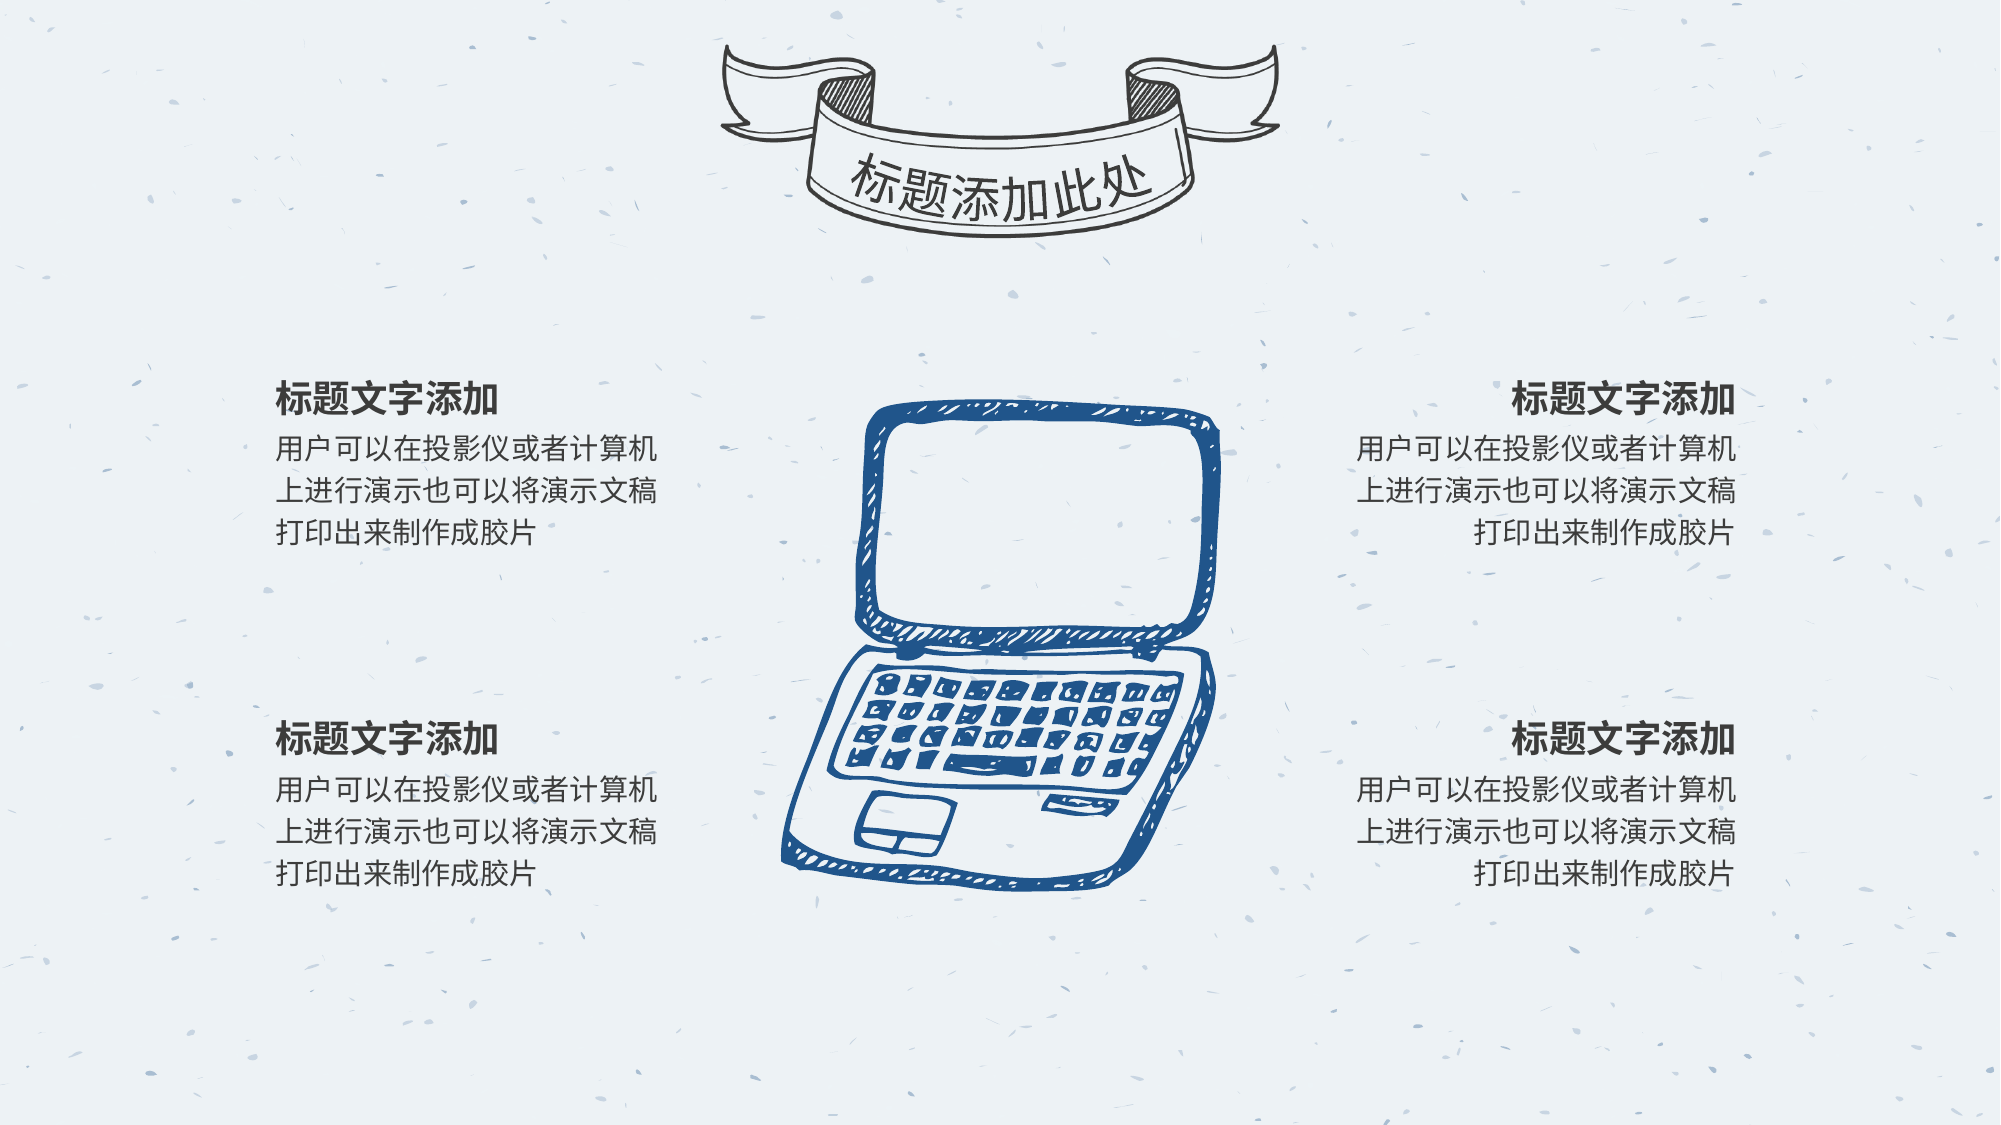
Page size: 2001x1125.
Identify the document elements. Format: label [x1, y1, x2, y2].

text_box [1339, 698, 1752, 900]
picture [720, 44, 1280, 239]
text_box [1339, 358, 1752, 559]
text_box [260, 698, 673, 900]
text_box [779, 397, 1221, 893]
text_box [260, 358, 673, 559]
